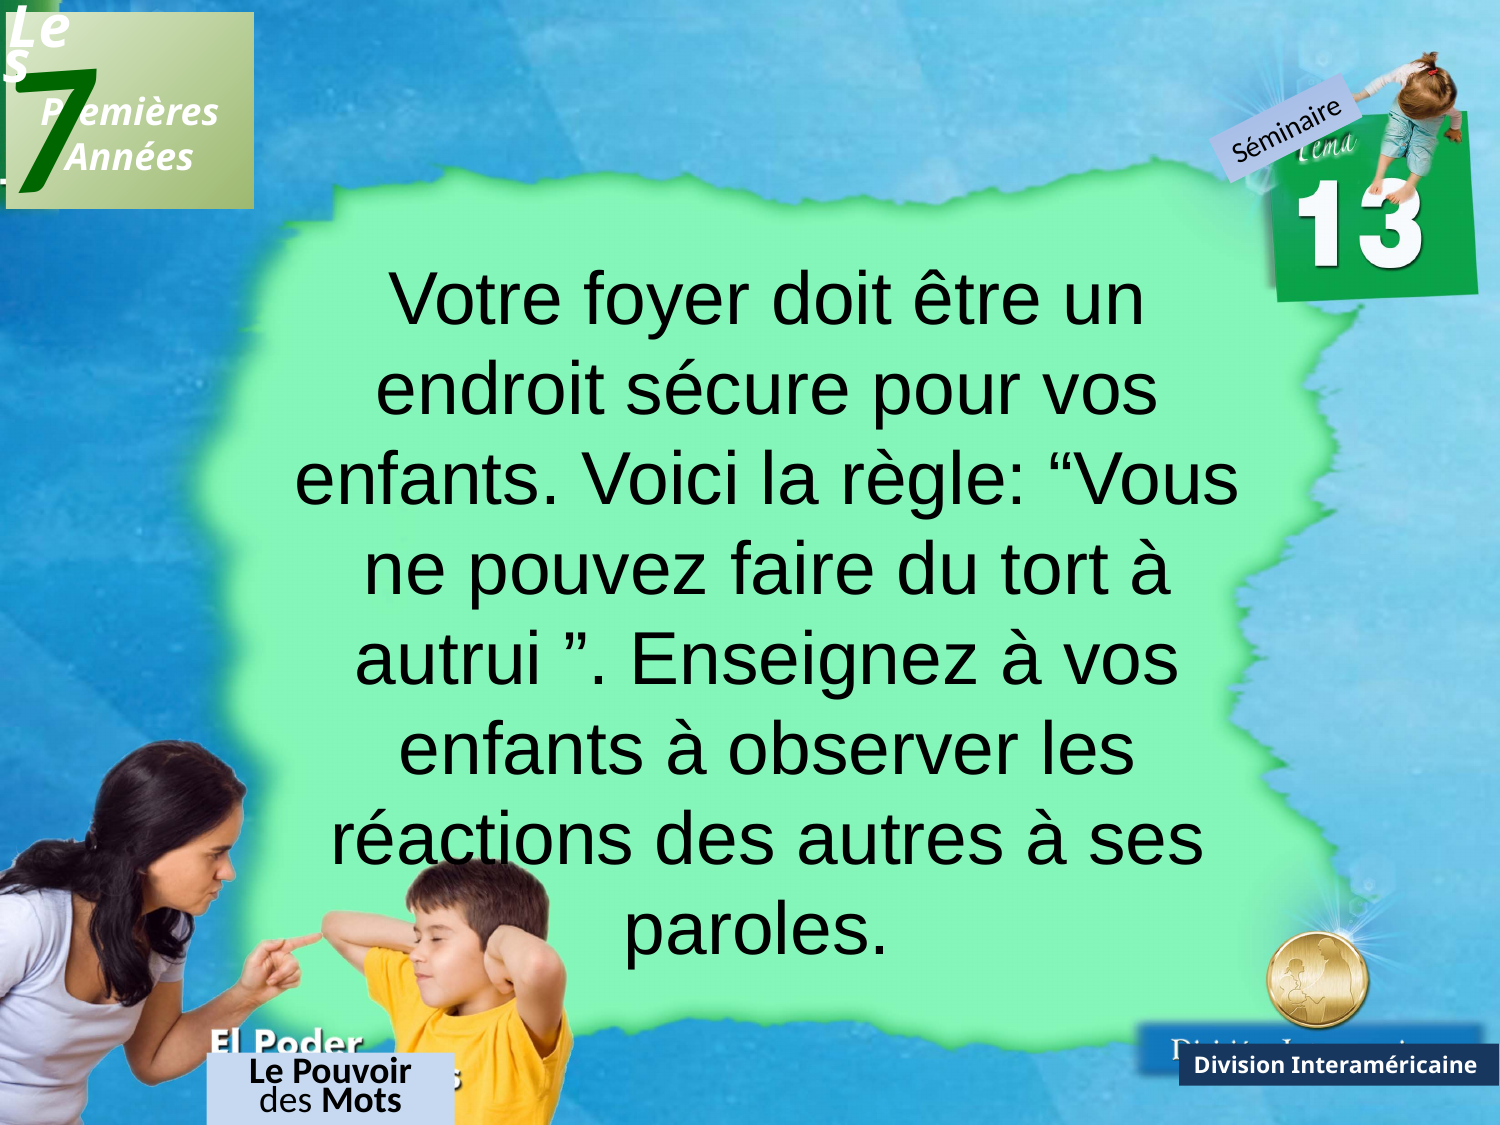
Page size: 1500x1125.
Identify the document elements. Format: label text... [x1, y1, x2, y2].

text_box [0, 0, 255, 239]
text_box Le Pouvoir des Mots [206, 1052, 455, 1125]
text_box Division Interaméricaine [1179, 1043, 1499, 1086]
picture [0, 0, 1500, 1125]
text_box Votre foyer doit être un endroit sécure pour vos enfants. Voici la règle: “Vous ne pouvez faire du tort à autrui ”. Enseignez à vos enfants à observer les réactions des autres à ses paroles. [277, 241, 1258, 977]
text_box Séminaire [1208, 72, 1363, 184]
